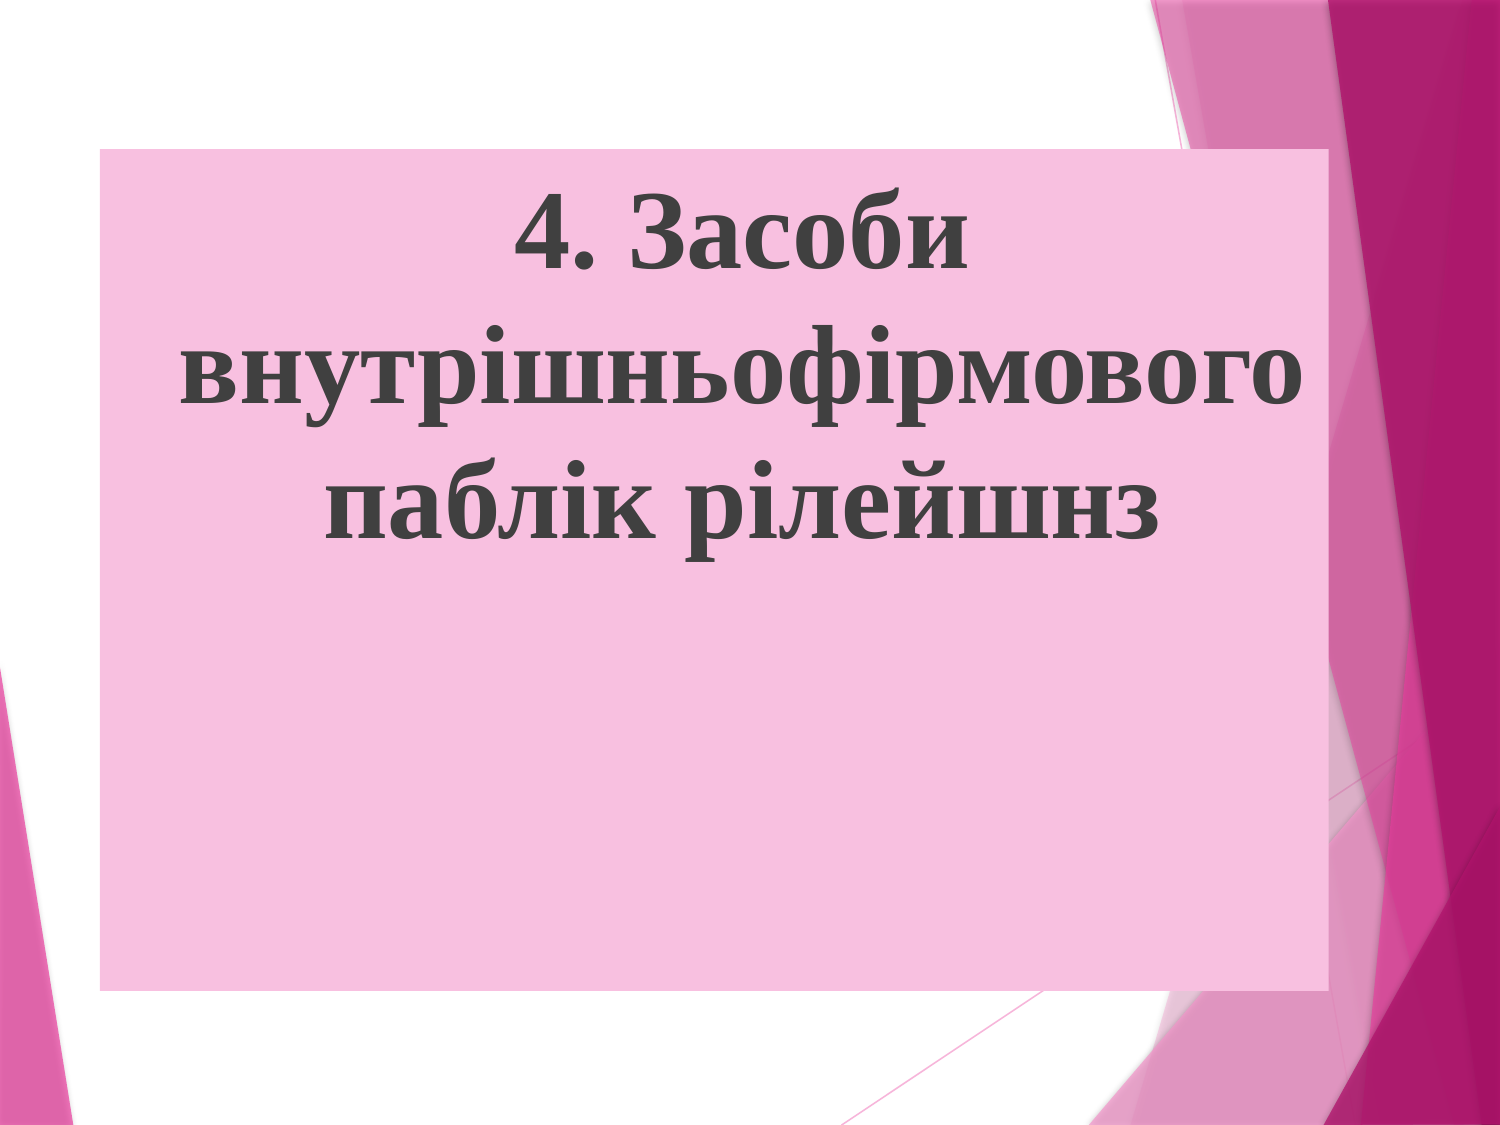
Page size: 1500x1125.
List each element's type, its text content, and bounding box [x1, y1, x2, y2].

list 4. Засоби внутрішньофірмового паблік рілейшнз [99, 149, 1329, 991]
